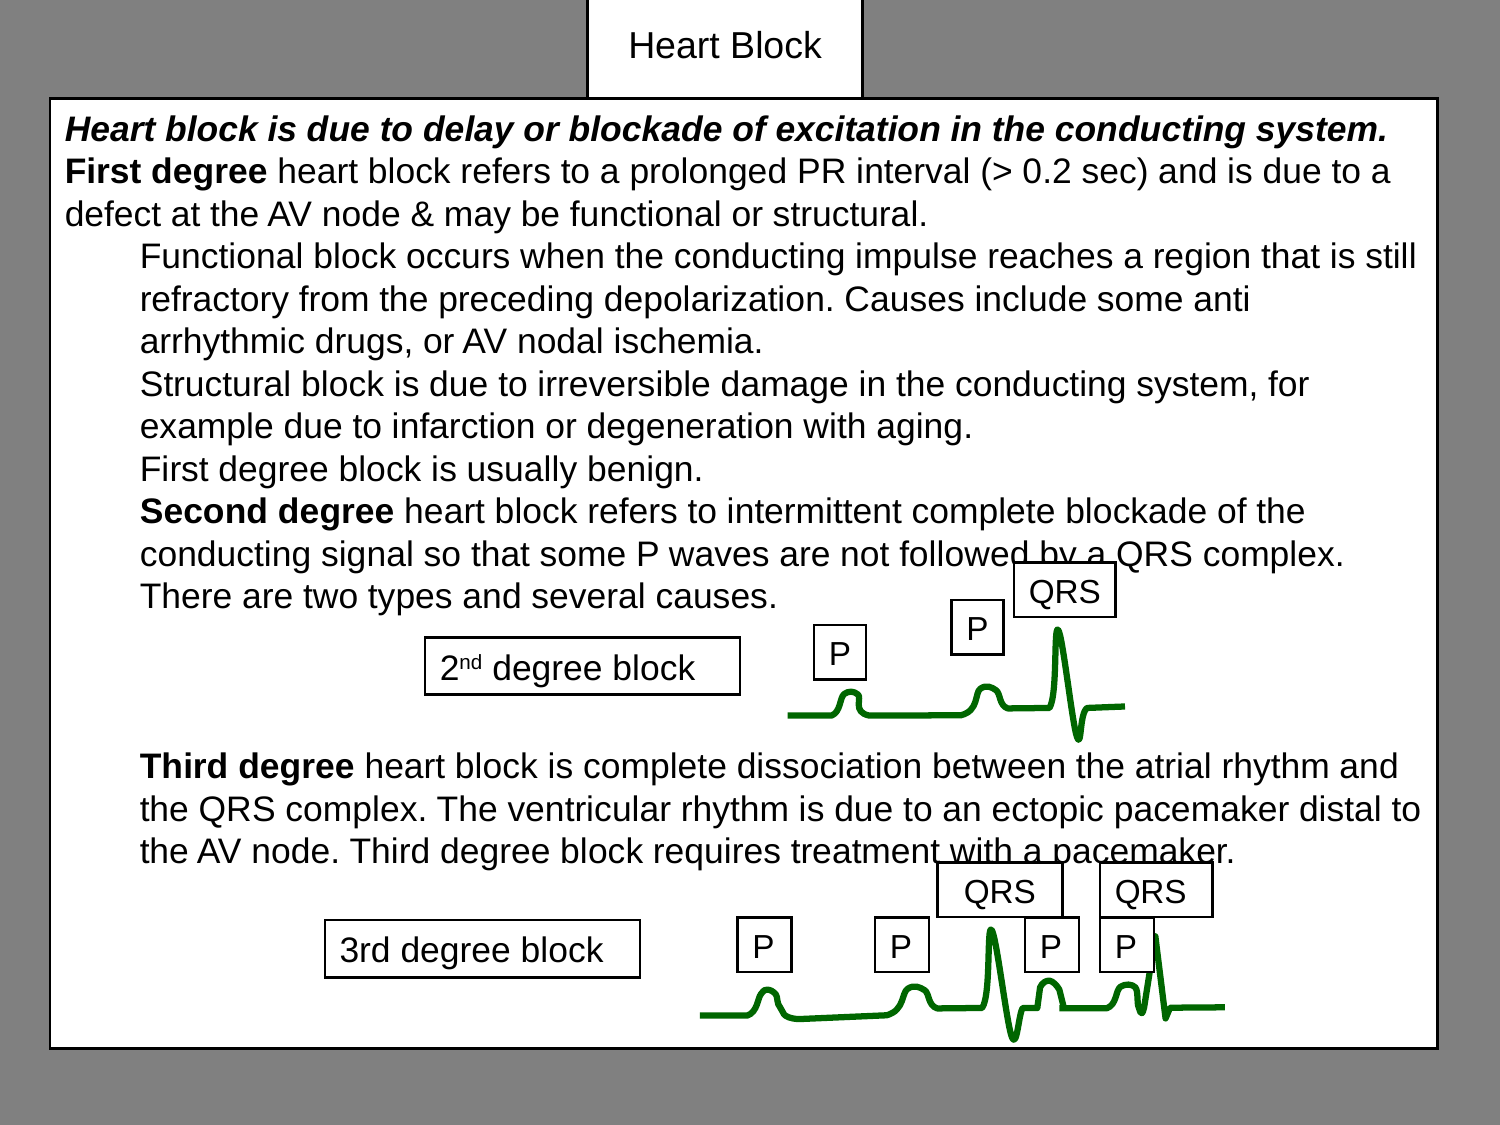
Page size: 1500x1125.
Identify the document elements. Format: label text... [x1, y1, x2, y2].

title Heart Block [586, 0, 864, 96]
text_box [49, 98, 1438, 1051]
